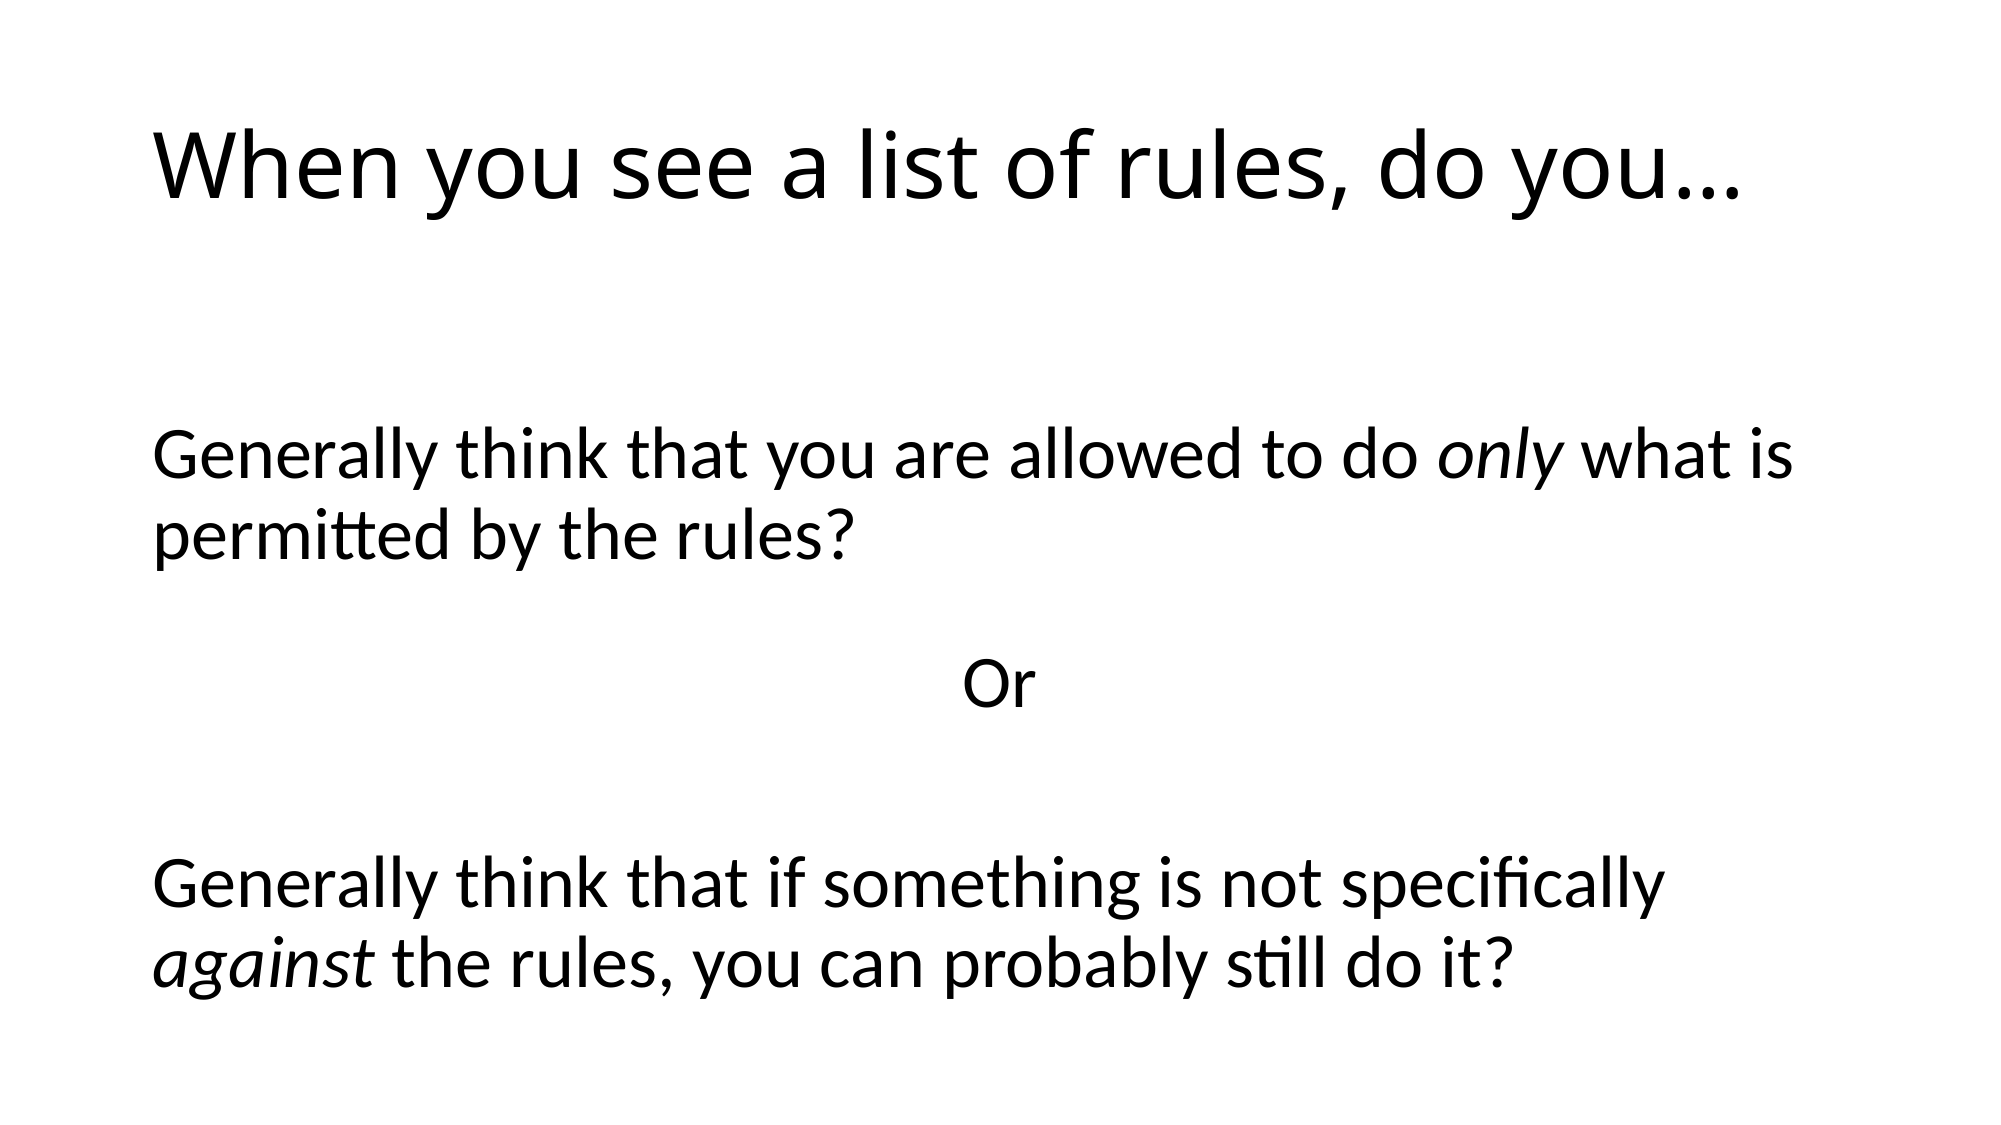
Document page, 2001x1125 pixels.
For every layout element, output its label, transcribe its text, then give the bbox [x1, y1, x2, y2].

list Generally think that you are allowed to do only what is permitted by the rules? Or Generally think that if something is not specifically against the rules, you can probably still do it? [137, 407, 1863, 1014]
title When you see a list of rules, do you… [137, 59, 1863, 278]
